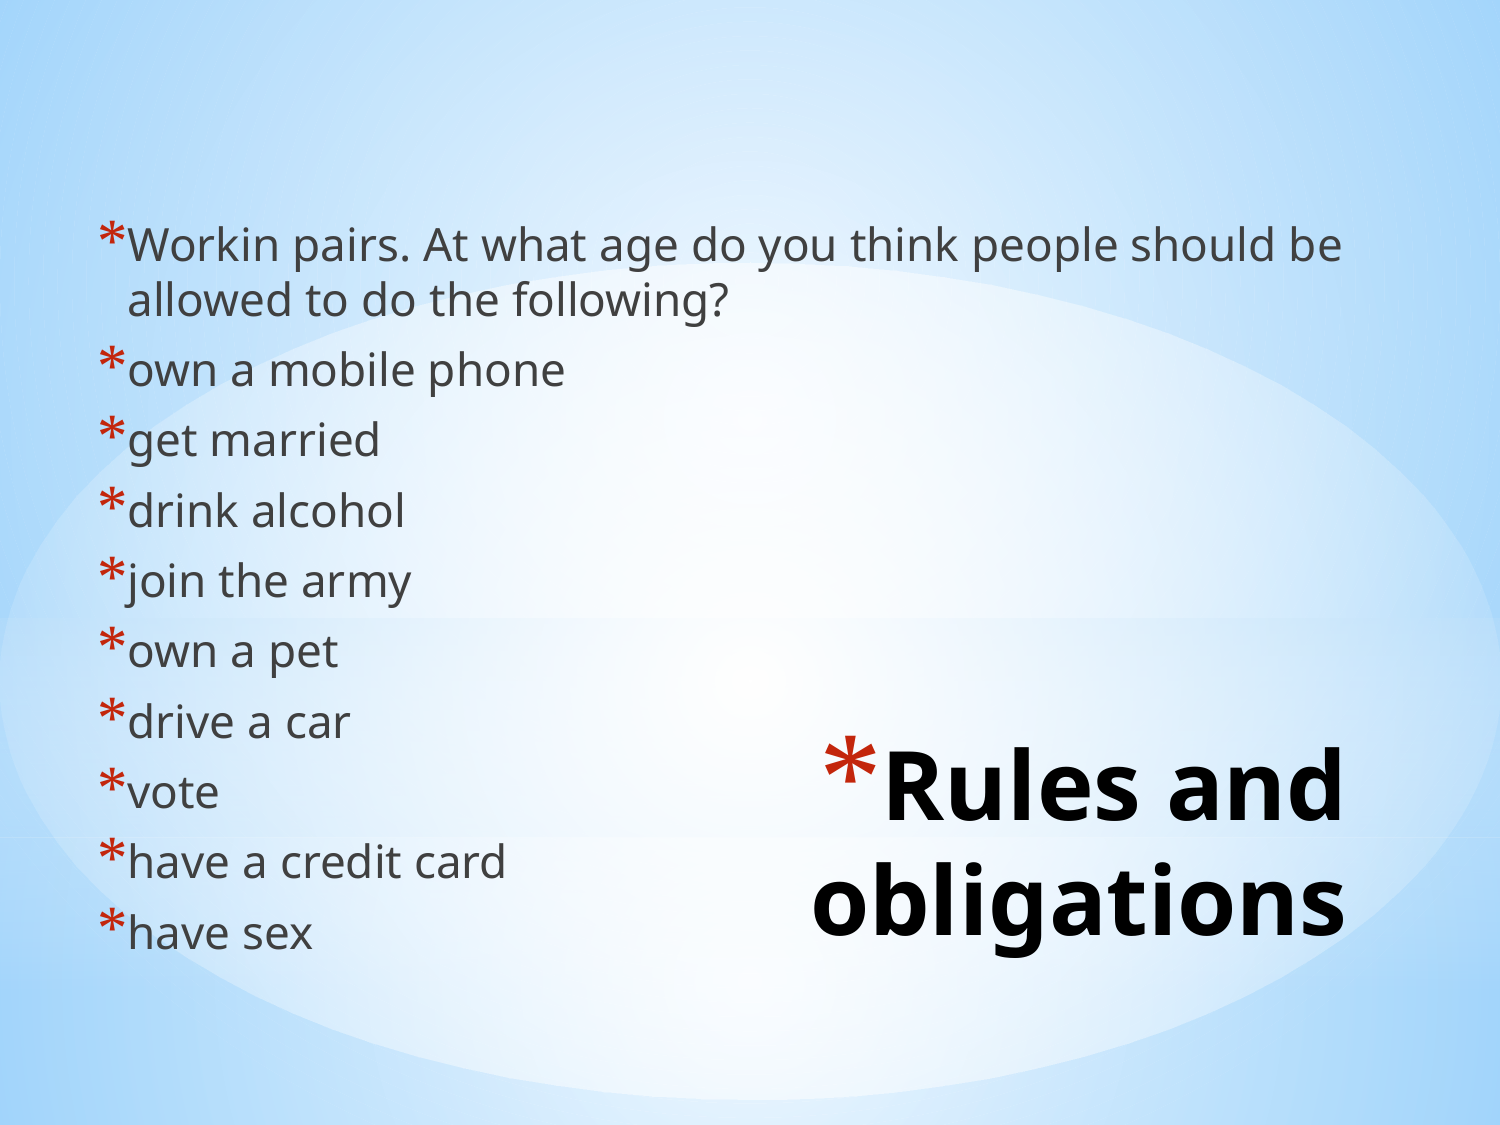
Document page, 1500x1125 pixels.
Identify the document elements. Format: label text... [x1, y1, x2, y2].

list Workin pairs. At what age do you think people should be allowed to do the following? own a mobile phone get married drink alcohol join the army own a pet drive a car vote have a credit card have sex [75, 208, 1425, 1005]
